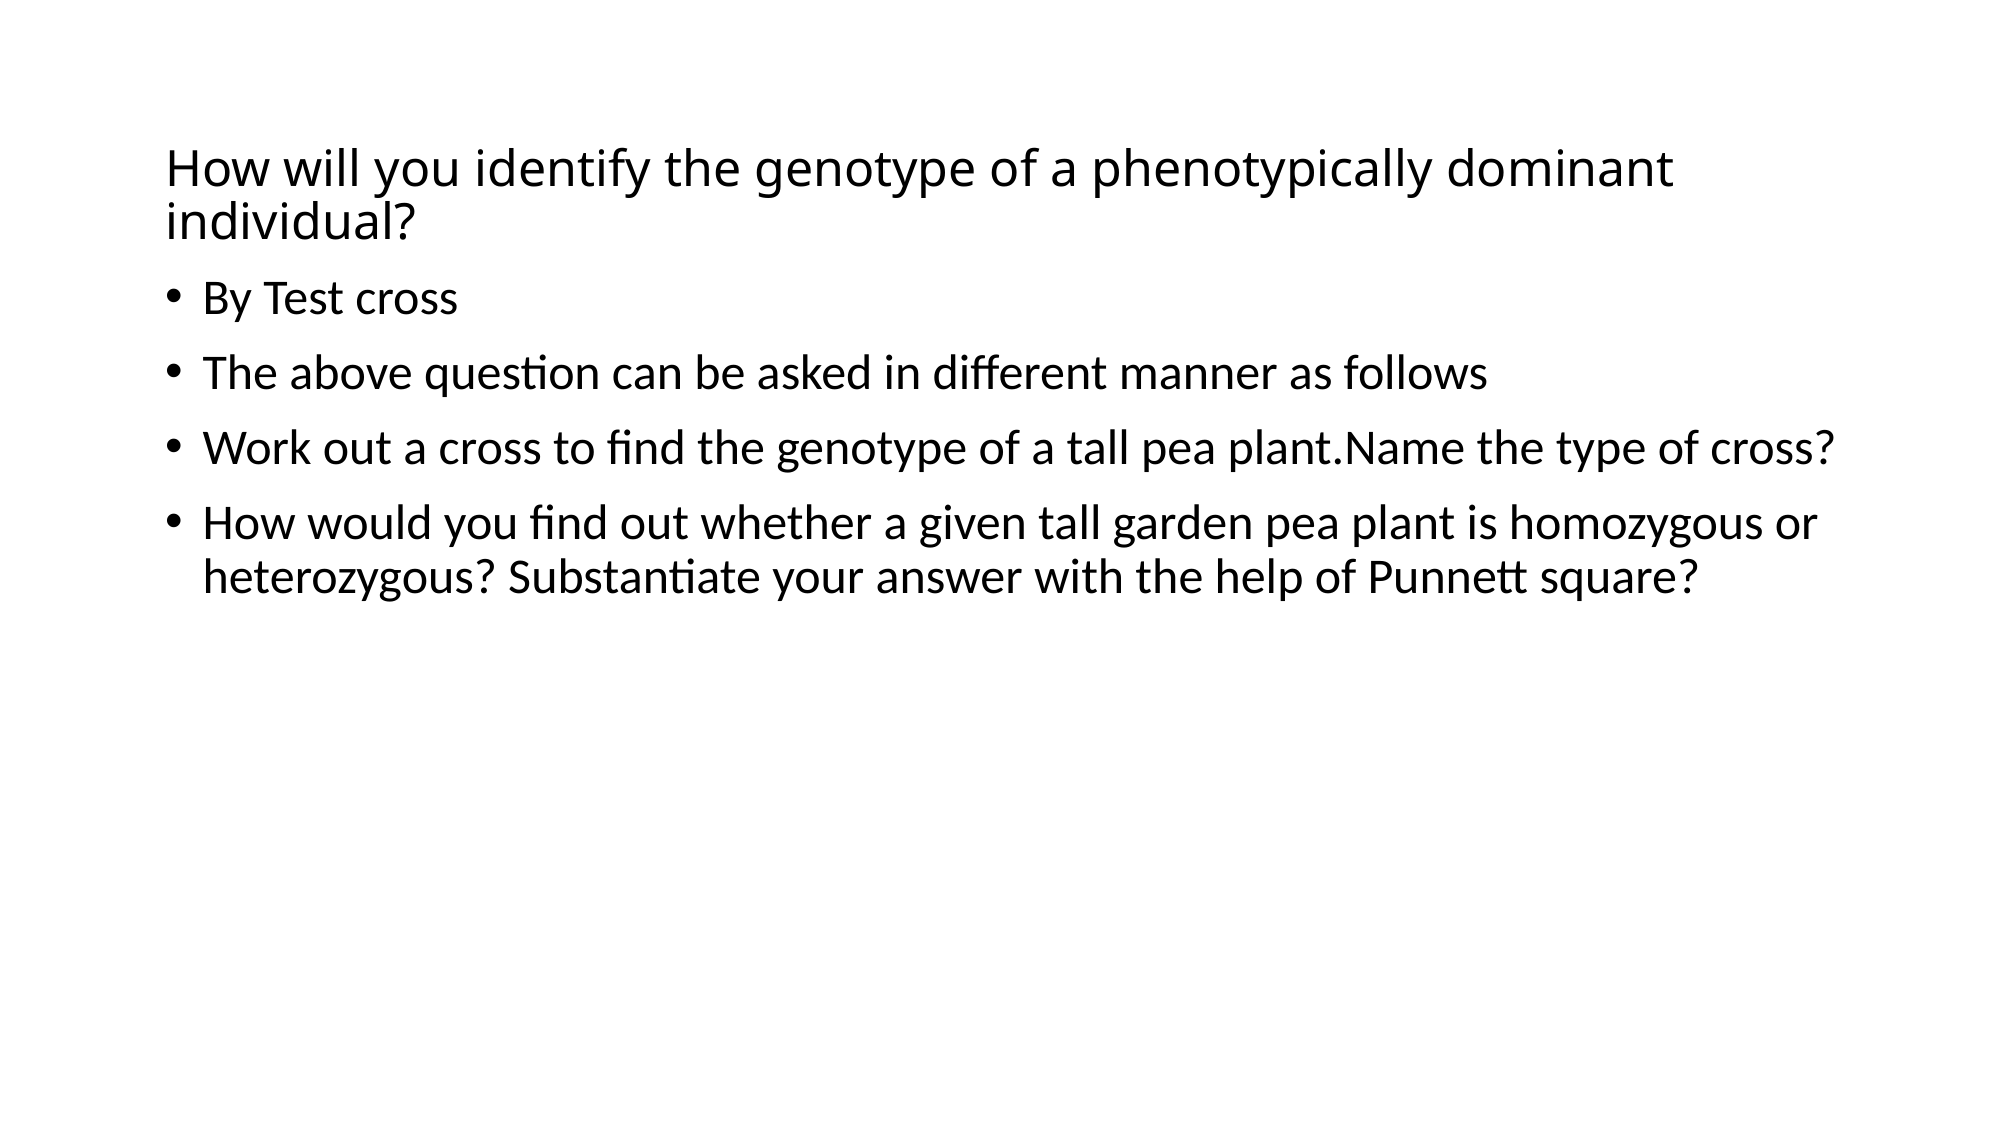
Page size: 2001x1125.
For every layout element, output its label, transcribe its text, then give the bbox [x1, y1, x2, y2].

list By Test cross The above question can be asked in different manner as follows Work out a cross to find the genotype of a tall pea plant.Name the type of cross? How would you find out whether a given tall garden pea plant is homozygous or heterozygous? Substantiate your answer with the help of Punnett square? [150, 264, 1876, 978]
title How will you identify the genotype of a phenotypically dominant individual? [150, 88, 1876, 264]
